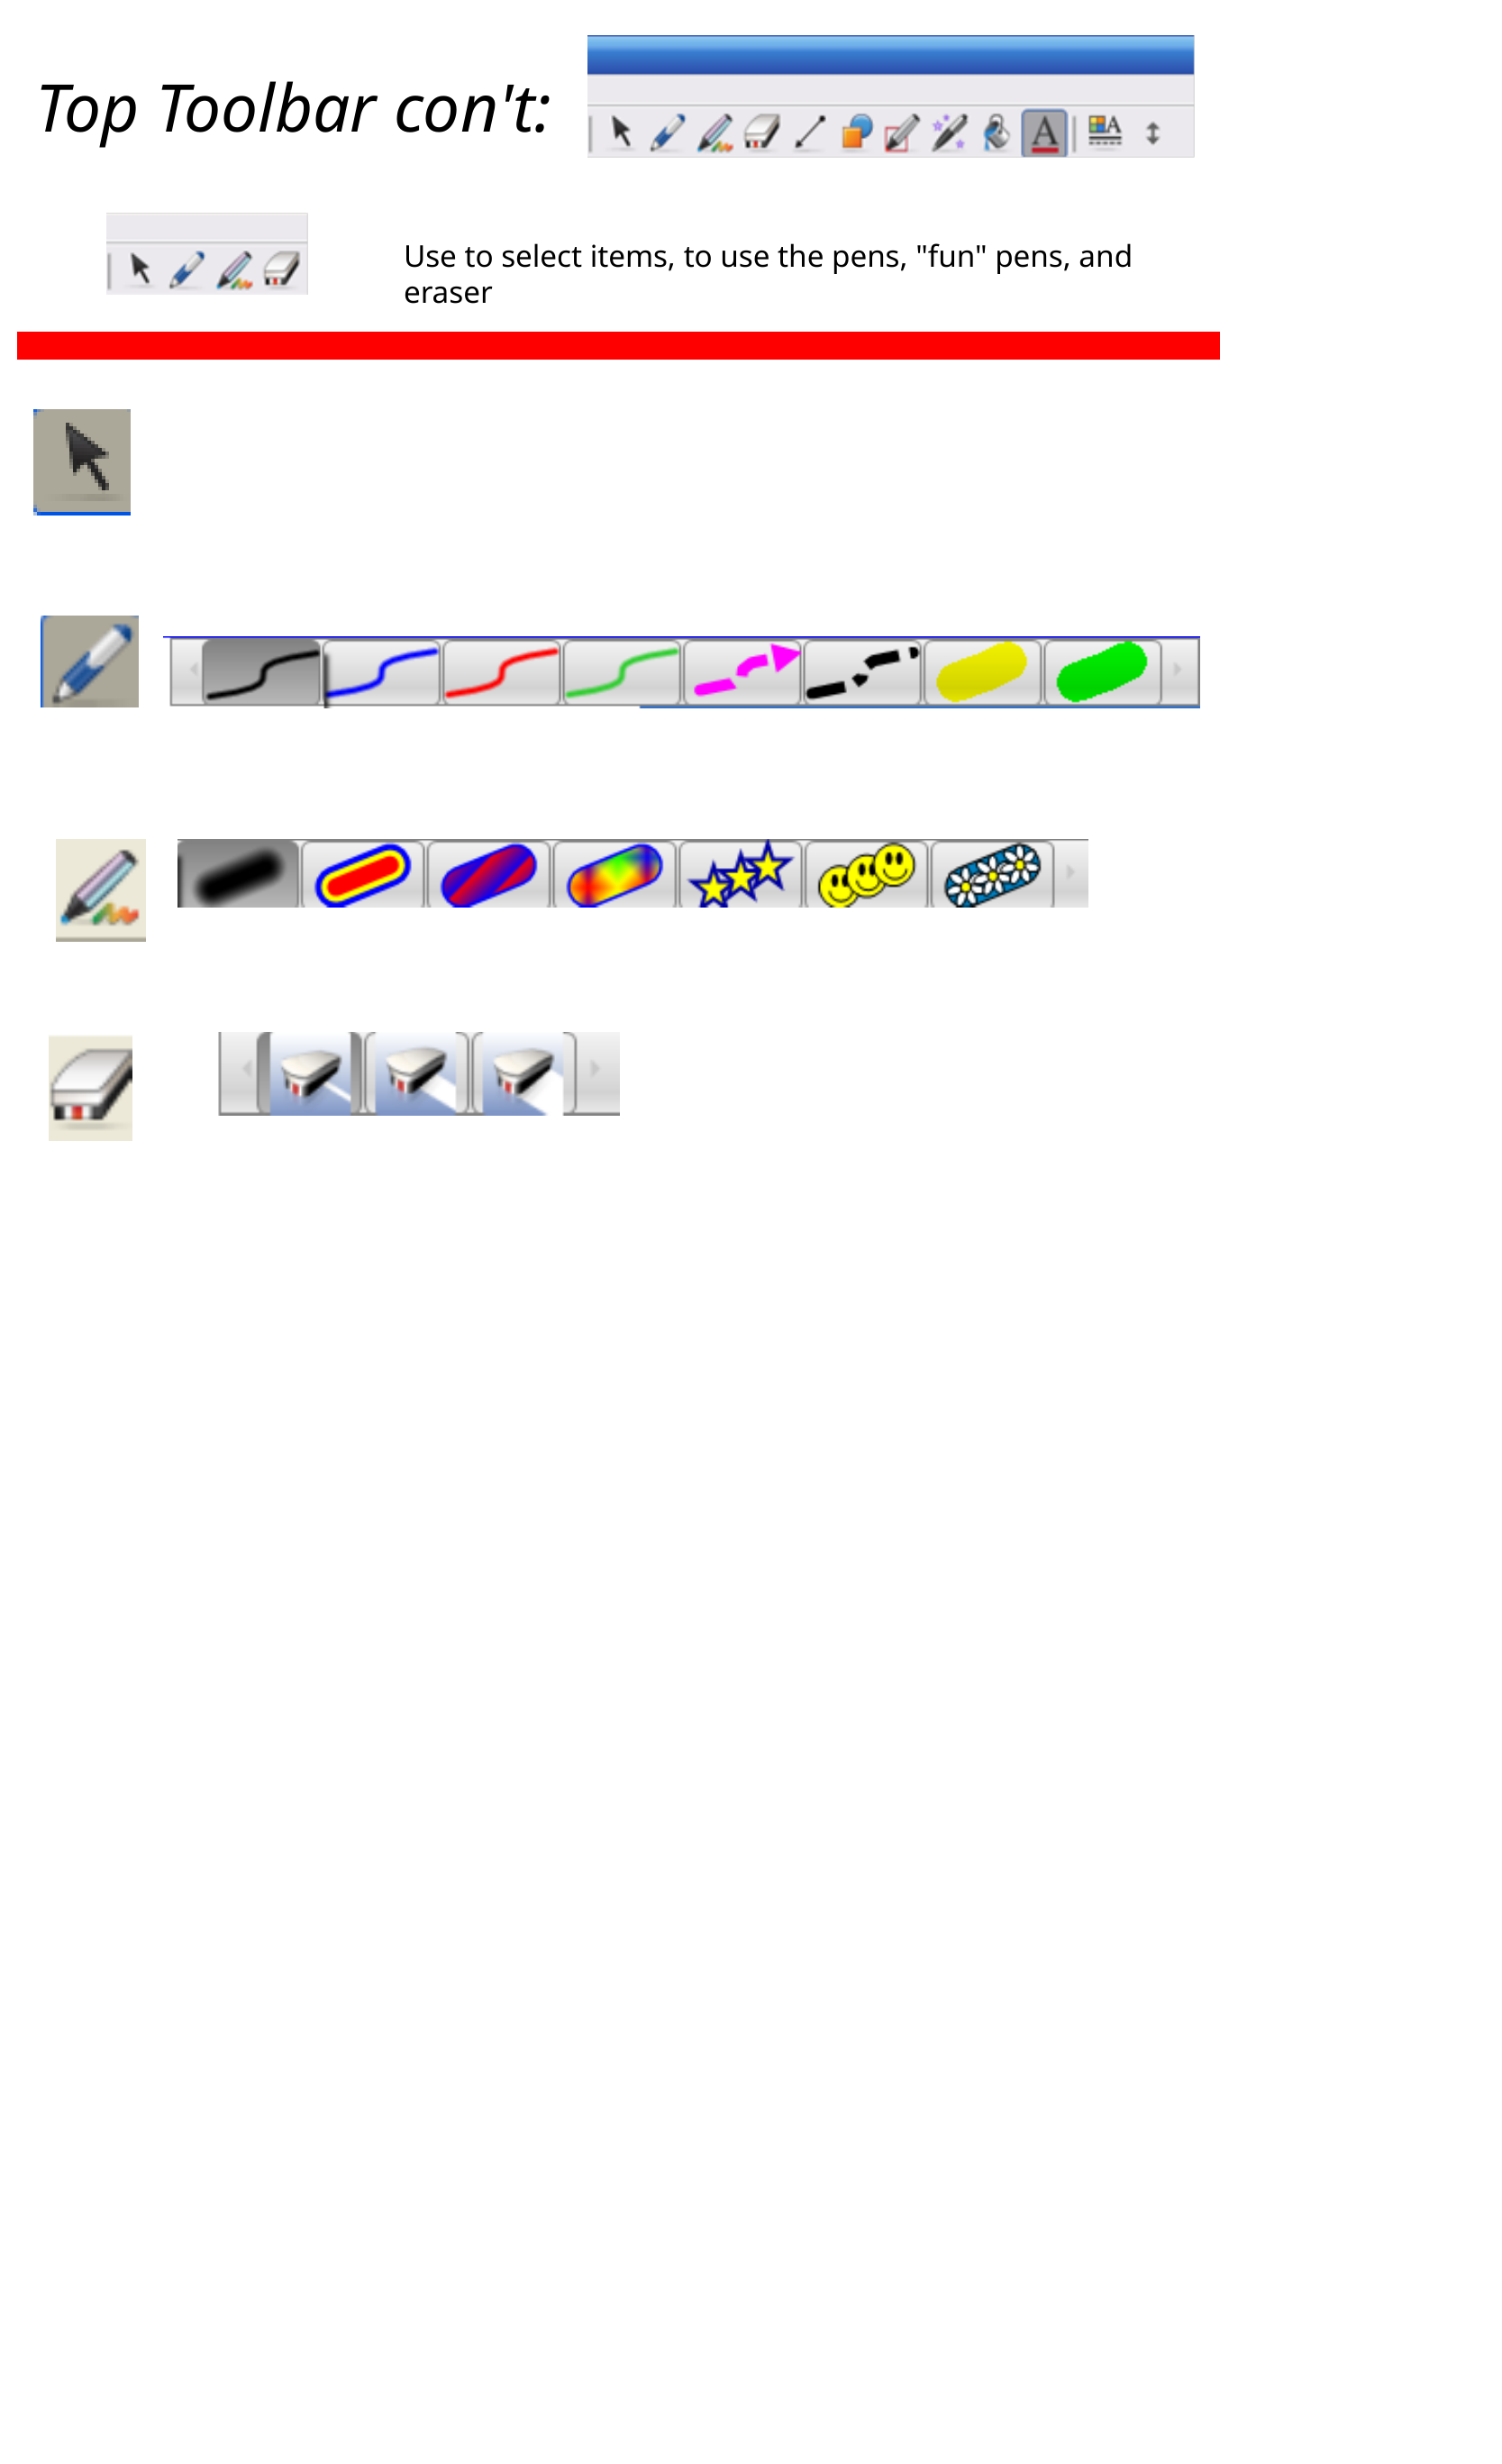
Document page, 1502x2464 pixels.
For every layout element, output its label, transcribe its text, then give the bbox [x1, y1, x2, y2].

picture [56, 838, 146, 943]
picture [178, 838, 1088, 908]
picture [217, 1032, 620, 1116]
picture [162, 635, 1200, 708]
picture [33, 408, 132, 516]
text_box Top Toolbar con't: [22, 59, 582, 152]
picture [587, 35, 1197, 160]
picture [48, 1034, 132, 1141]
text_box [106, 212, 1157, 318]
picture [41, 616, 139, 707]
